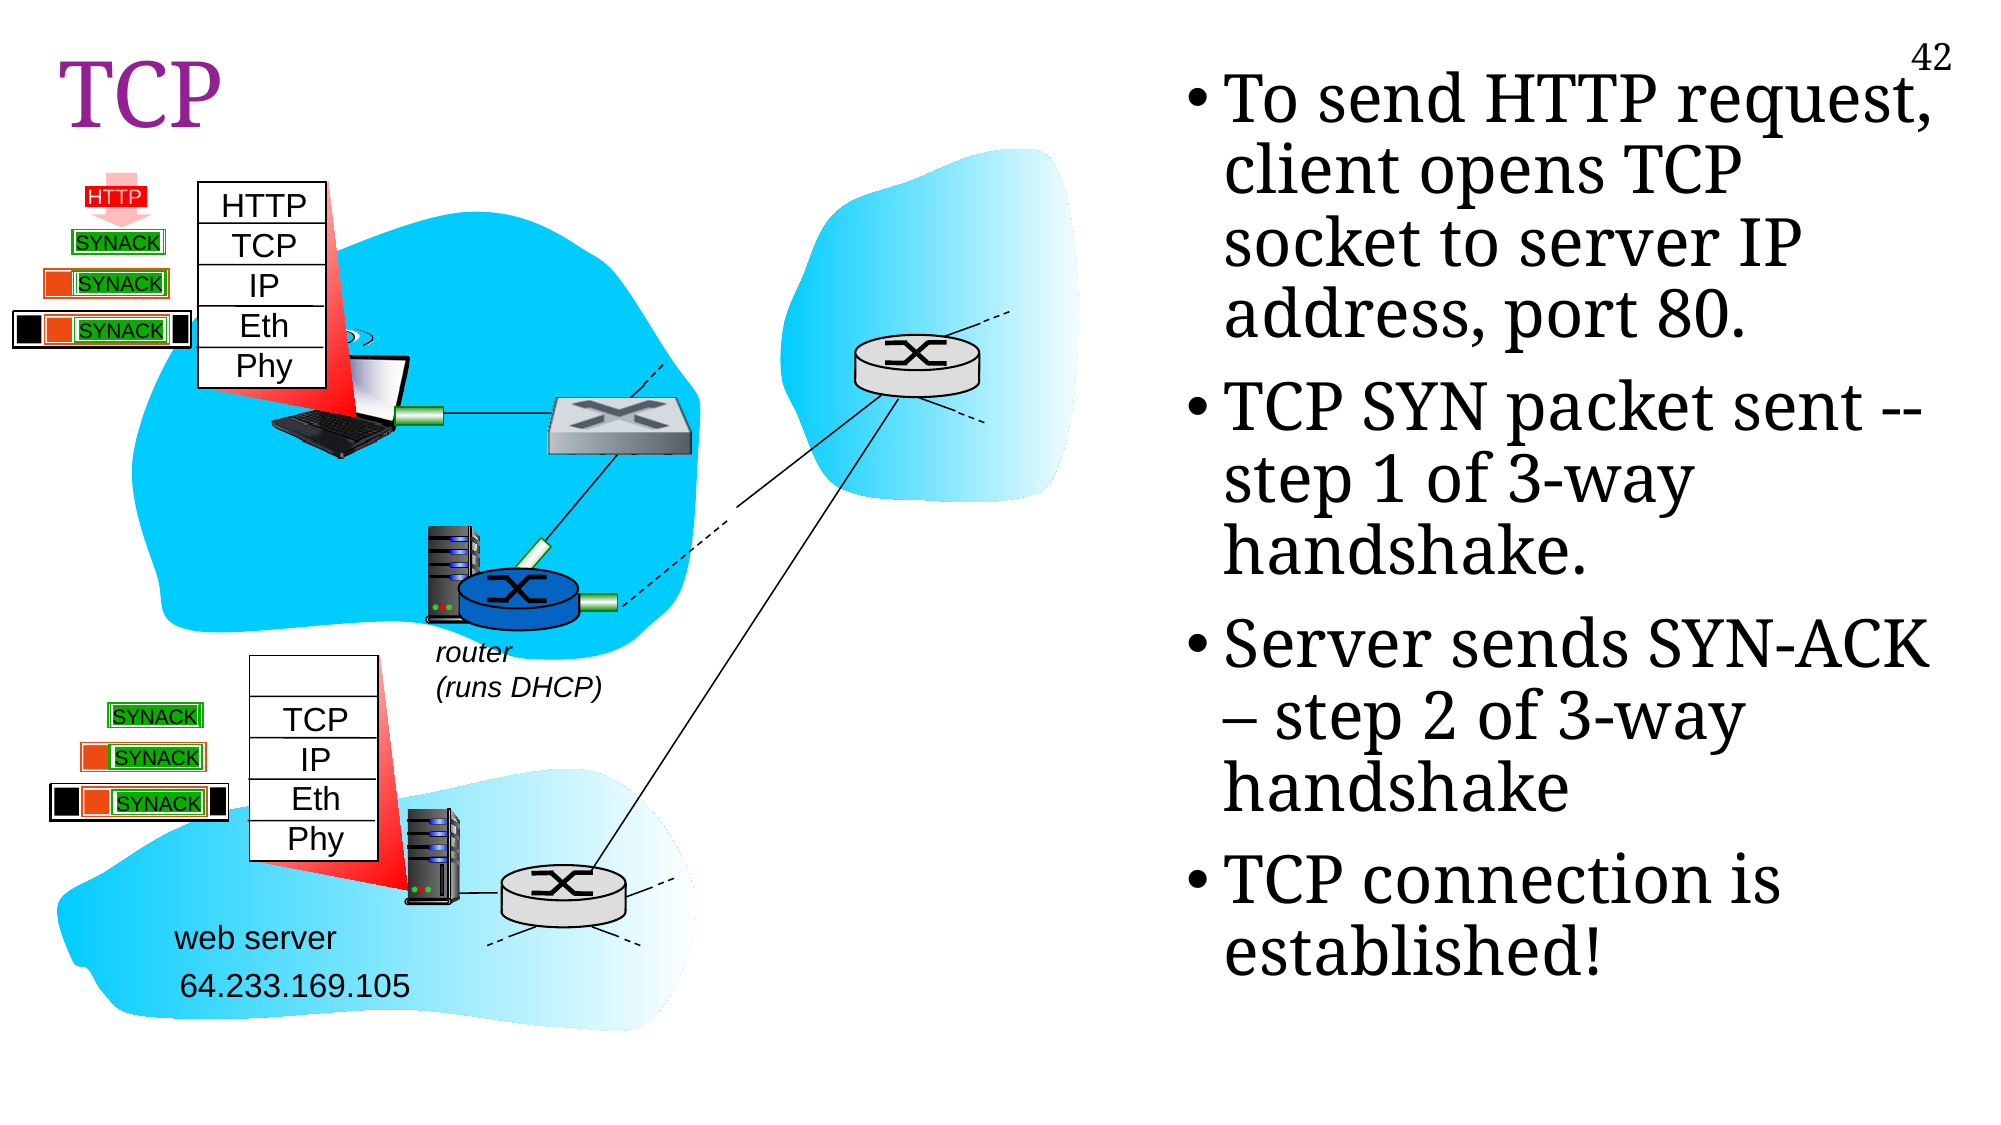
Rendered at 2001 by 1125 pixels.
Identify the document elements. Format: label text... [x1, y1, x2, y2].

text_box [487, 926, 536, 946]
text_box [50, 782, 229, 823]
list To send HTTP request, client opens TCP socket to server IP address, port 80. TCP SYN packet sent -- step 1 of 3-way handshake. Server sends SYN-ACK – step 2 of 3-way handshake TCP connection is established! [1171, 41, 1953, 1106]
title TCP [43, 25, 1953, 171]
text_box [918, 397, 985, 423]
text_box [591, 926, 641, 946]
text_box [126, 208, 710, 712]
text_box [780, 148, 1079, 503]
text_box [855, 334, 980, 398]
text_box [625, 878, 674, 898]
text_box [405, 809, 460, 905]
text_box [57, 769, 696, 1031]
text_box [943, 311, 1010, 337]
text_box web server [159, 909, 353, 964]
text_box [50, 695, 228, 782]
text_box 64.233.169.105 [164, 957, 426, 1012]
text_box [501, 865, 626, 928]
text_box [72, 172, 158, 222]
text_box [13, 222, 191, 351]
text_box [622, 395, 882, 607]
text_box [247, 650, 408, 891]
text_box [196, 177, 357, 417]
